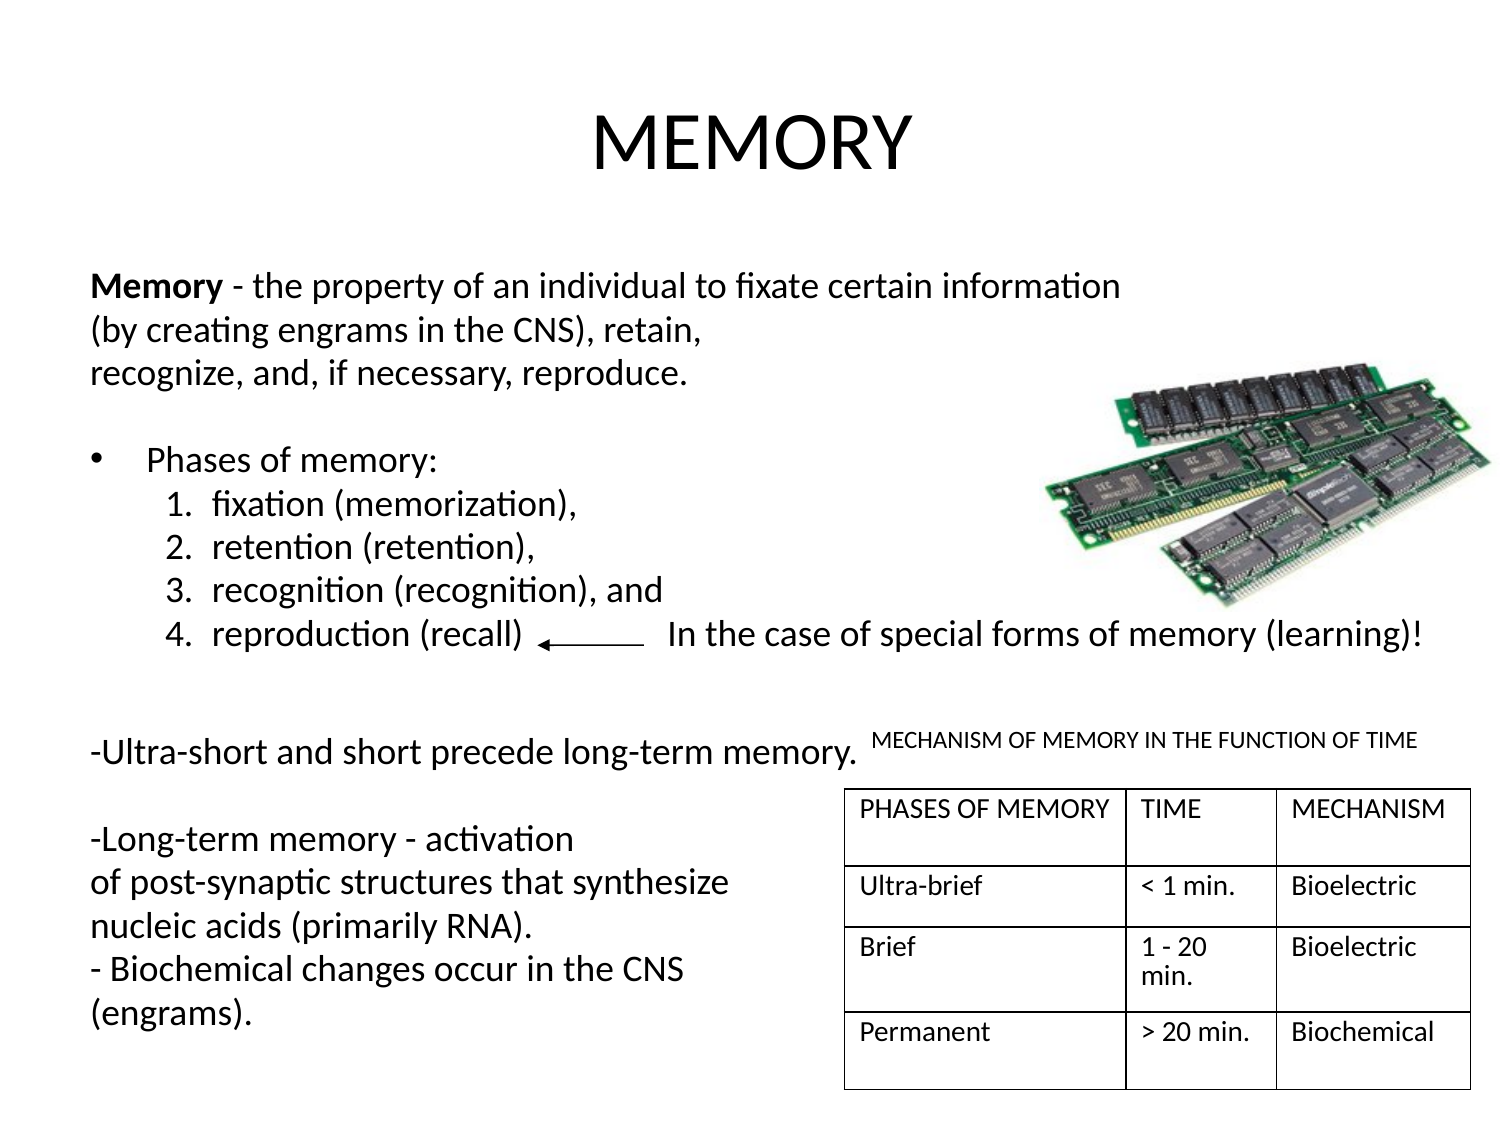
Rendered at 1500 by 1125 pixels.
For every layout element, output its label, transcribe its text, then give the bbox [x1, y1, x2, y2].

title MEMORY [76, 42, 1427, 231]
text_box [537, 639, 644, 652]
table_cell Bioelectric [1277, 928, 1470, 1011]
table_cell Ultra-brief [845, 867, 1125, 926]
table_header PHASES OF MEMORY [845, 790, 1125, 865]
table_cell Brief [845, 928, 1125, 1011]
table_cell Bioelectric [1277, 867, 1470, 926]
table_cell < 1 min. [1127, 867, 1276, 926]
table_header MECHANISM [1277, 790, 1470, 865]
table_header TIME [1127, 790, 1276, 865]
table_cell 1 - 20 min. [1127, 928, 1276, 1011]
table_cell Permanent [845, 1013, 1125, 1089]
text_box MECHANISM OF MEMORY IN THE FUNCTION OF TIME [856, 716, 1459, 788]
picture [1039, 337, 1500, 612]
list Memory - the property of an individual to fixate certain information (by creating engrams in the CNS), retain, recognize, and, if necessary, reproduce. Phases of memory: fixation (memorization), retention (retention), recognition (recognition), and reproduction (recall) In the case of special forms of memory (learning)! -Ultra-short and short precede long-term memory. -Long-term memory - activation of post-synaptic structures that synthesize nucleic acids (primarily RNA). - Biochemical changes occur in the CNS (engrams). [75, 262, 1500, 634]
table_cell Biochemical [1277, 1013, 1470, 1089]
table_cell > 20 min. [1127, 1013, 1276, 1089]
